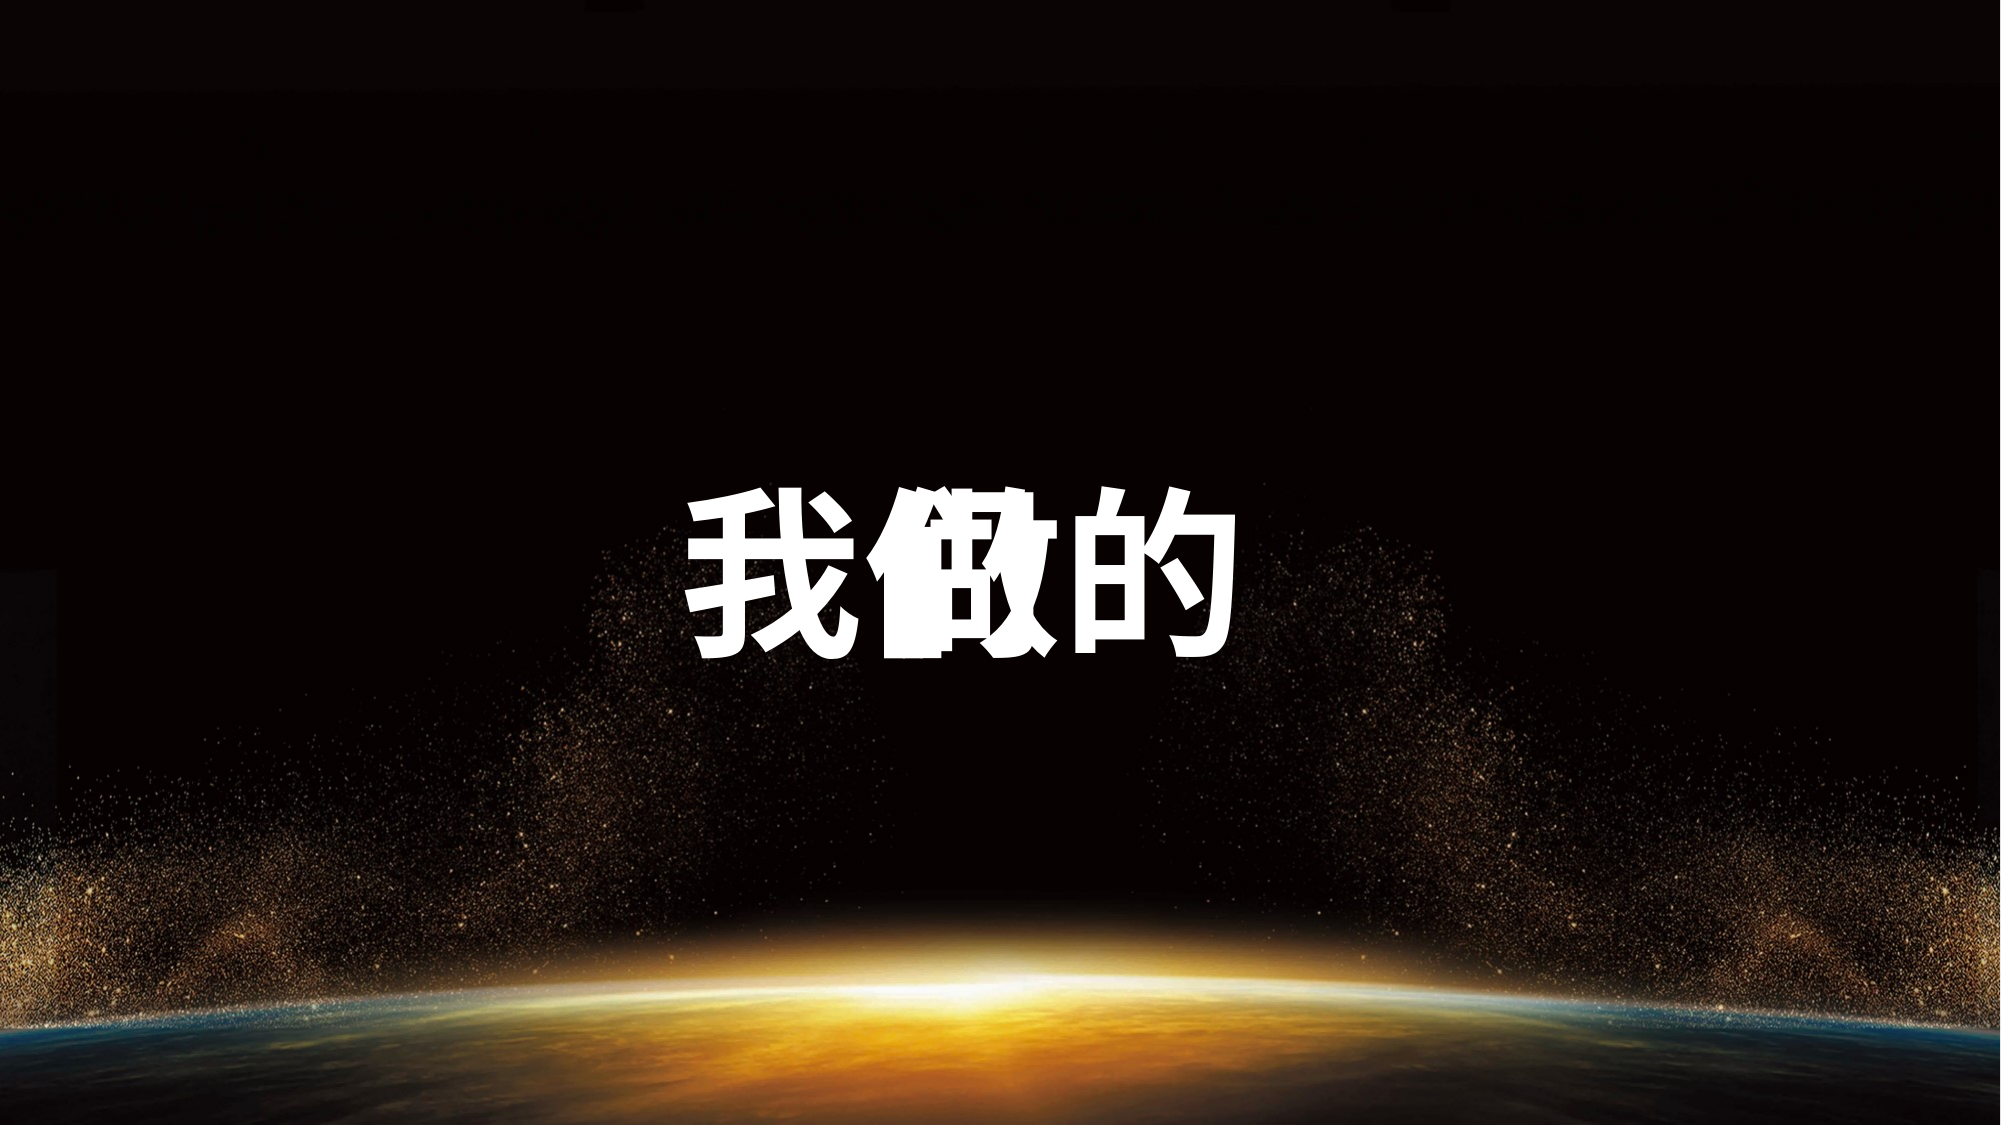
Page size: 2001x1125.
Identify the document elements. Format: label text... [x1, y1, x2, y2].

text_box 做的 [864, 451, 1261, 686]
text_box 我们 [664, 451, 864, 686]
picture [0, 0, 2001, 1125]
